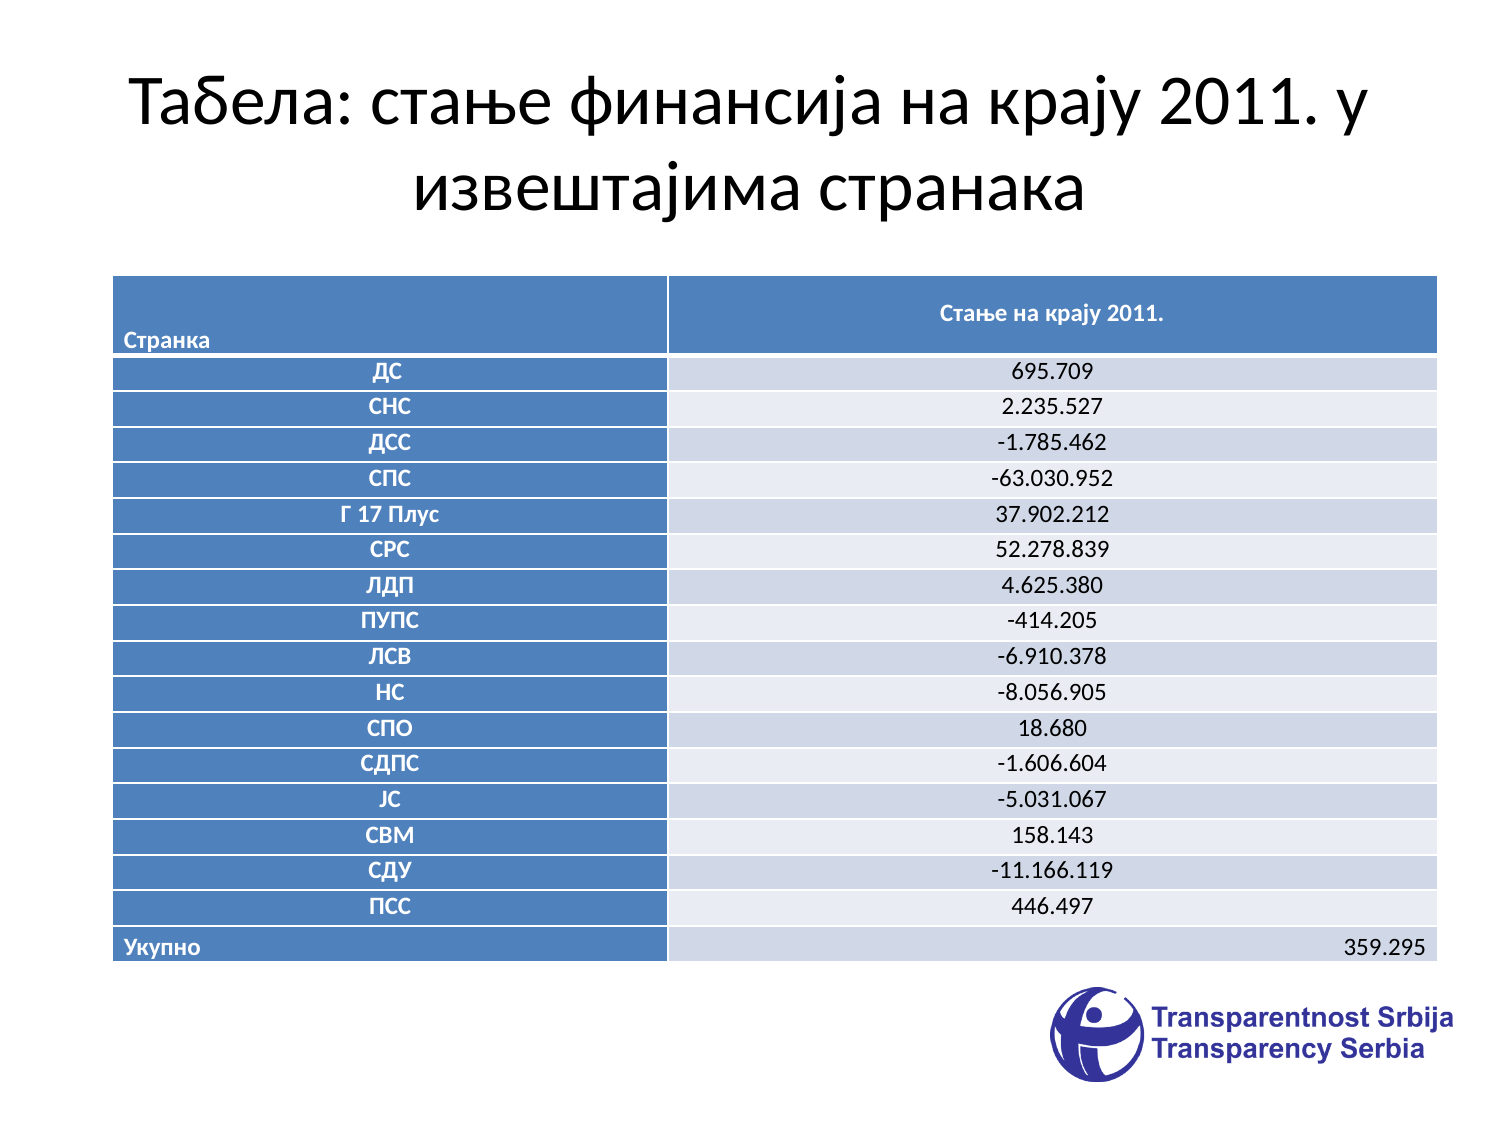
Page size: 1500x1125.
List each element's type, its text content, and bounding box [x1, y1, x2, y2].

table_cell ДСС [113, 428, 667, 461]
table_cell 52.278.839 [669, 535, 1437, 568]
table_cell Укупно [113, 927, 667, 961]
table_cell СПС [113, 463, 667, 497]
table_cell -1.785.462 [669, 428, 1437, 461]
table_cell СНС [113, 392, 667, 426]
table_cell 4.625.380 [669, 570, 1437, 604]
title Табела: стање финансија на крају 2011. у извештајима странака [75, 45, 1425, 233]
table_cell НС [113, 677, 667, 711]
table_cell ПУПС [113, 606, 667, 640]
table_cell 695.709 [669, 358, 1437, 390]
table_cell -1.606.604 [669, 749, 1437, 782]
table_header Странка [113, 276, 667, 353]
table_cell 18.680 [669, 713, 1437, 747]
table_cell 158.143 [669, 820, 1437, 854]
table_cell 37.902.212 [669, 499, 1437, 533]
table_header Стање на крају 2011. [669, 276, 1437, 353]
table_cell -8.056.905 [669, 677, 1437, 711]
table_cell -6.910.378 [669, 642, 1437, 675]
table_cell Г 17 Плус [113, 499, 667, 533]
picture [1050, 987, 1453, 1082]
table_cell -5.031.067 [669, 784, 1437, 818]
table_cell 446.497 [669, 891, 1437, 925]
table_cell ЛДП [113, 570, 667, 604]
table_cell ДС [113, 358, 667, 390]
table_cell ПСС [113, 891, 667, 925]
table_cell 2.235.527 [669, 392, 1437, 426]
table_cell СПО [113, 713, 667, 747]
table_cell СВМ [113, 820, 667, 854]
table_cell -11.166.119 [669, 856, 1437, 889]
table_cell -414.205 [669, 606, 1437, 640]
table_cell ЛСВ [113, 642, 667, 675]
table_cell СДУ [113, 856, 667, 889]
table_cell СРС [113, 535, 667, 568]
table_cell -63.030.952 [669, 463, 1437, 497]
table_cell ЈС [113, 784, 667, 818]
table_cell 359.295 [669, 927, 1437, 961]
table_cell СДПС [113, 749, 667, 782]
